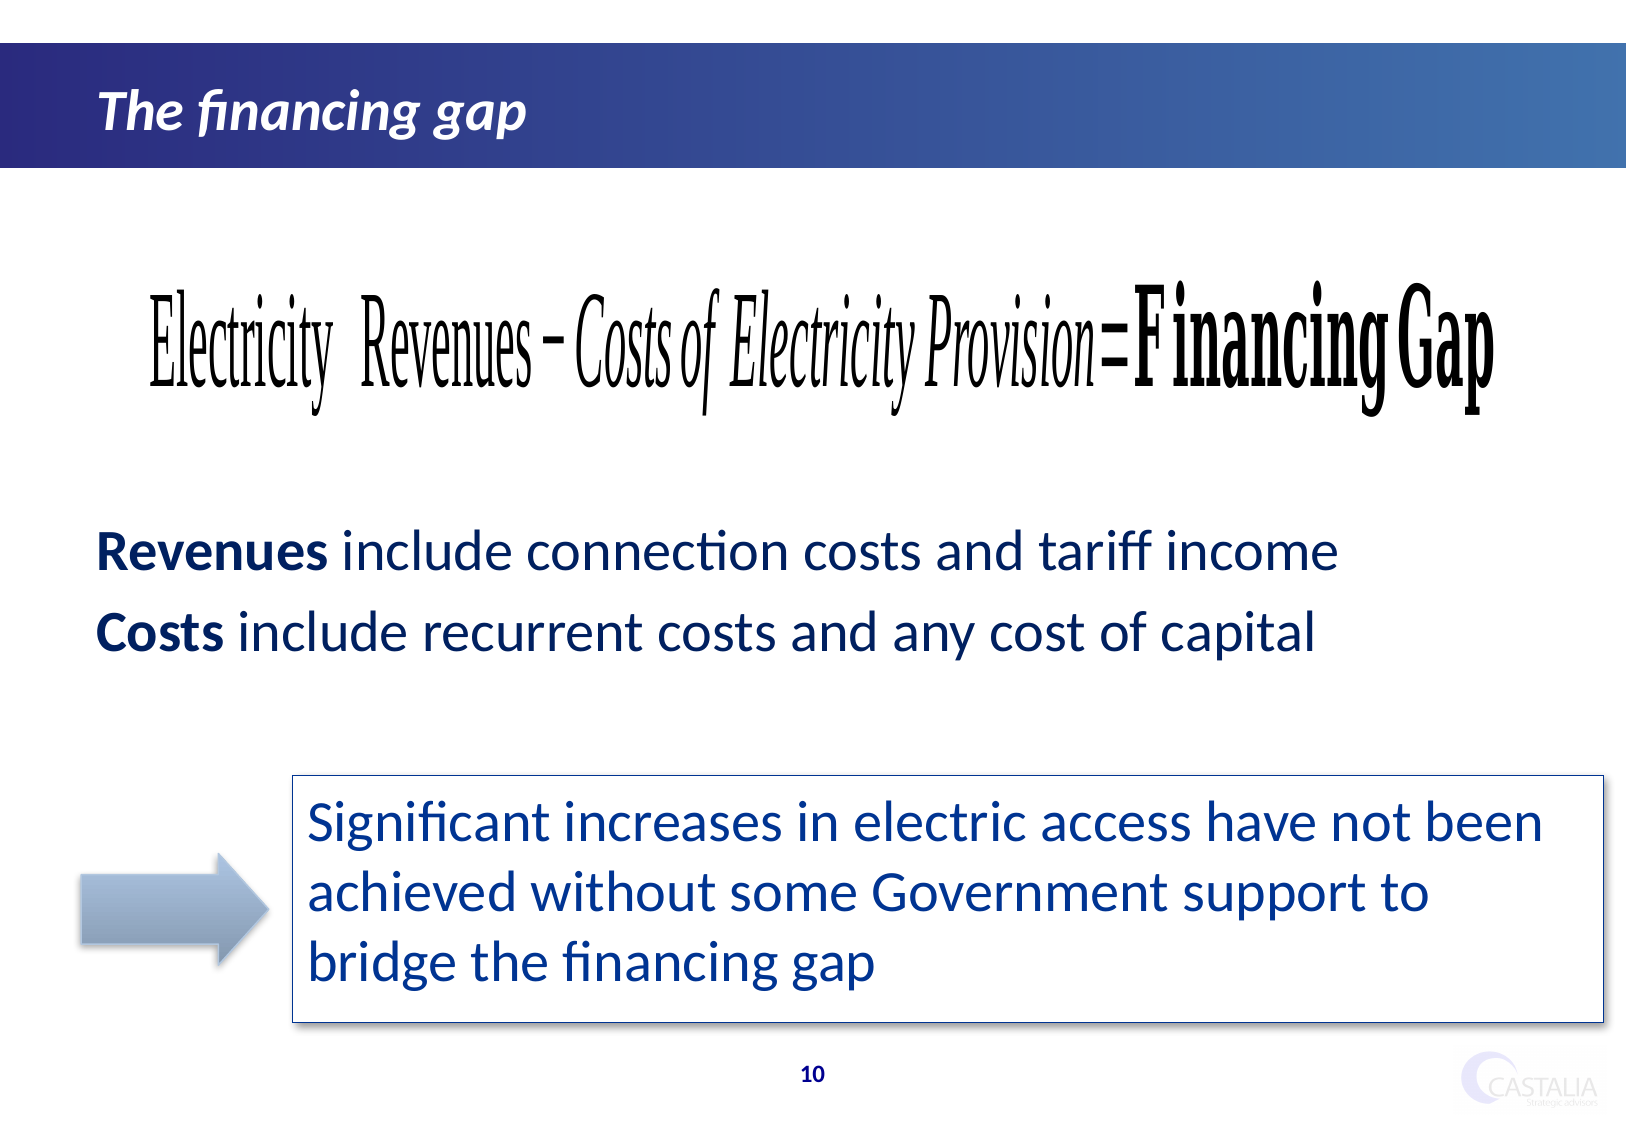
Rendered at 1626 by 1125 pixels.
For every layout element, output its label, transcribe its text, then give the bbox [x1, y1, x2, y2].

text_box [80, 852, 270, 966]
slide_number 10 [622, 1042, 1003, 1103]
text_box Significant increases in electric access have not been achieved without some Government support to bridge the financing gap [292, 775, 1604, 1023]
text_box Revenues include connection costs and tariff income Costs include recurrent costs and any cost of capital [81, 504, 1565, 691]
list The financing gap [81, 64, 1544, 144]
